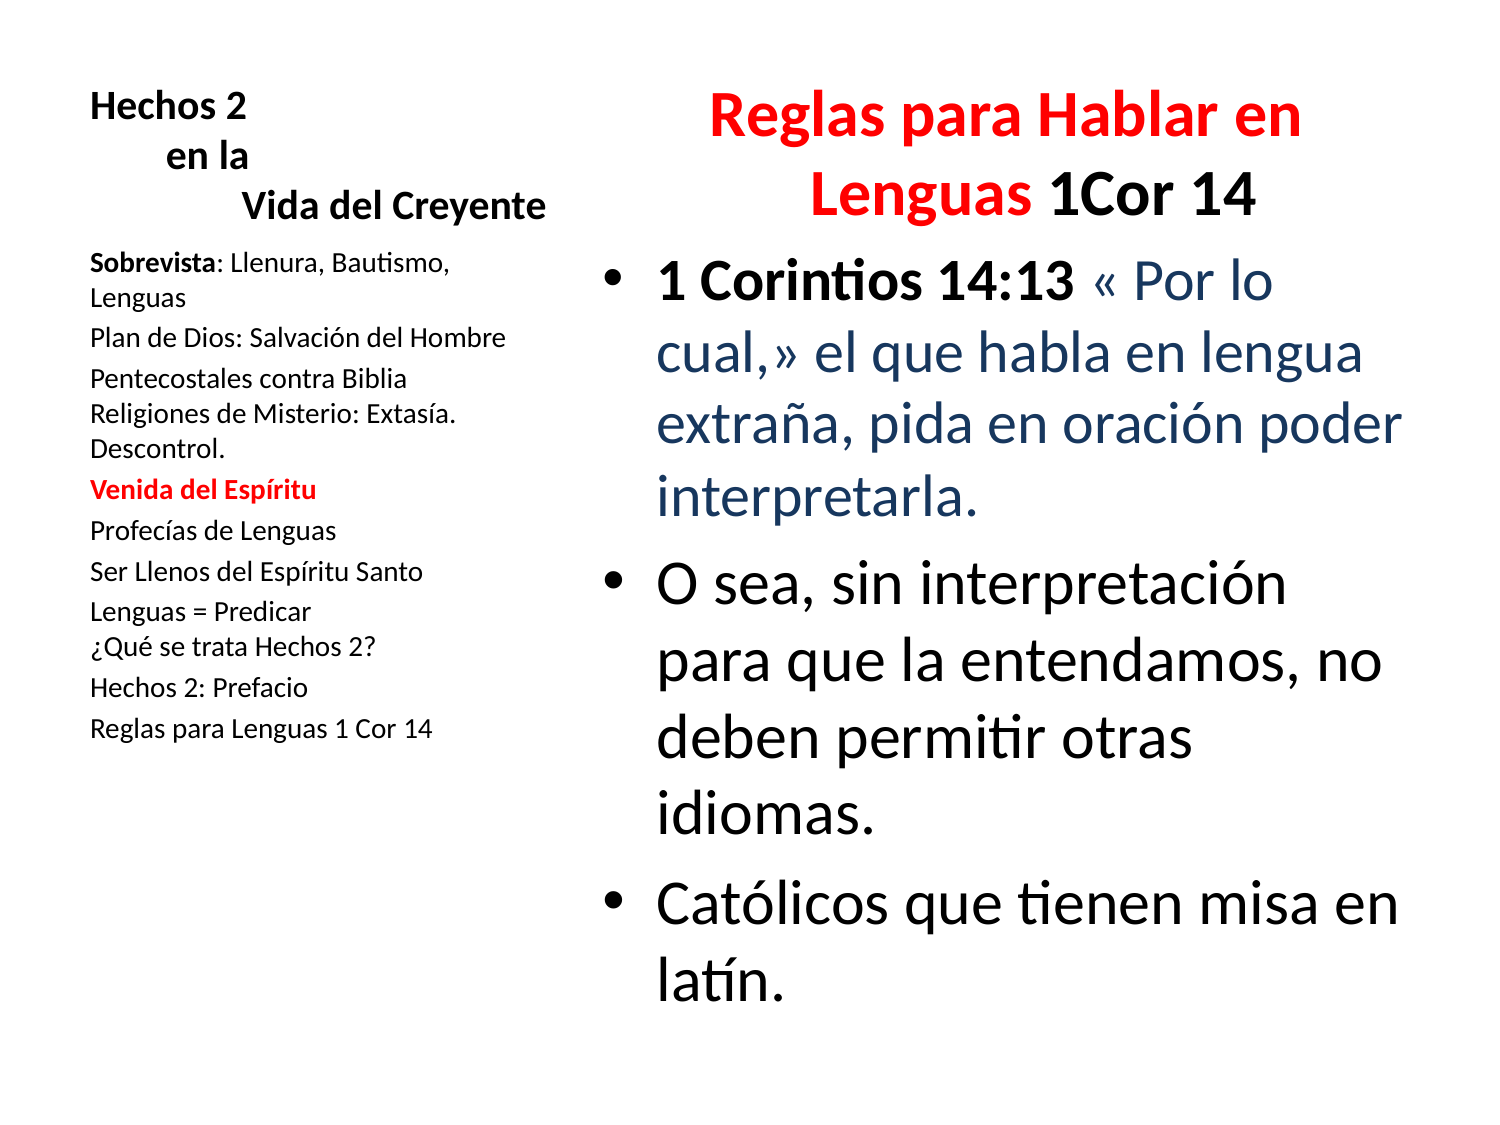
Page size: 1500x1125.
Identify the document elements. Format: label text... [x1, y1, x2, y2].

list Sobrevista: Llenura, Bautismo, Lenguas Plan de Dios: Salvación del Hombre Pentecostales contra Biblia Religiones de Misterio: Extasía. Descontrol. Venida del Espíritu Profecías de Lenguas Ser Llenos del Espíritu Santo Lenguas = Predicar ¿Qué se trata Hechos 2? Hechos 2: Prefacio Reglas para Lenguas 1 Cor 14 [75, 235, 569, 1005]
title Hechos 2 en la Vida del Creyente [75, 44, 569, 235]
list Reglas para Hablar en Lenguas 1Cor 14 1 Corintios 14:13 « Por lo cual,» el que habla en lengua extraña, pida en oración poder interpretarla. O sea, sin interpretación para que la entendamos, no deben permitir otras idiomas. Católicos que tienen misa en latín. [587, 62, 1426, 1023]
